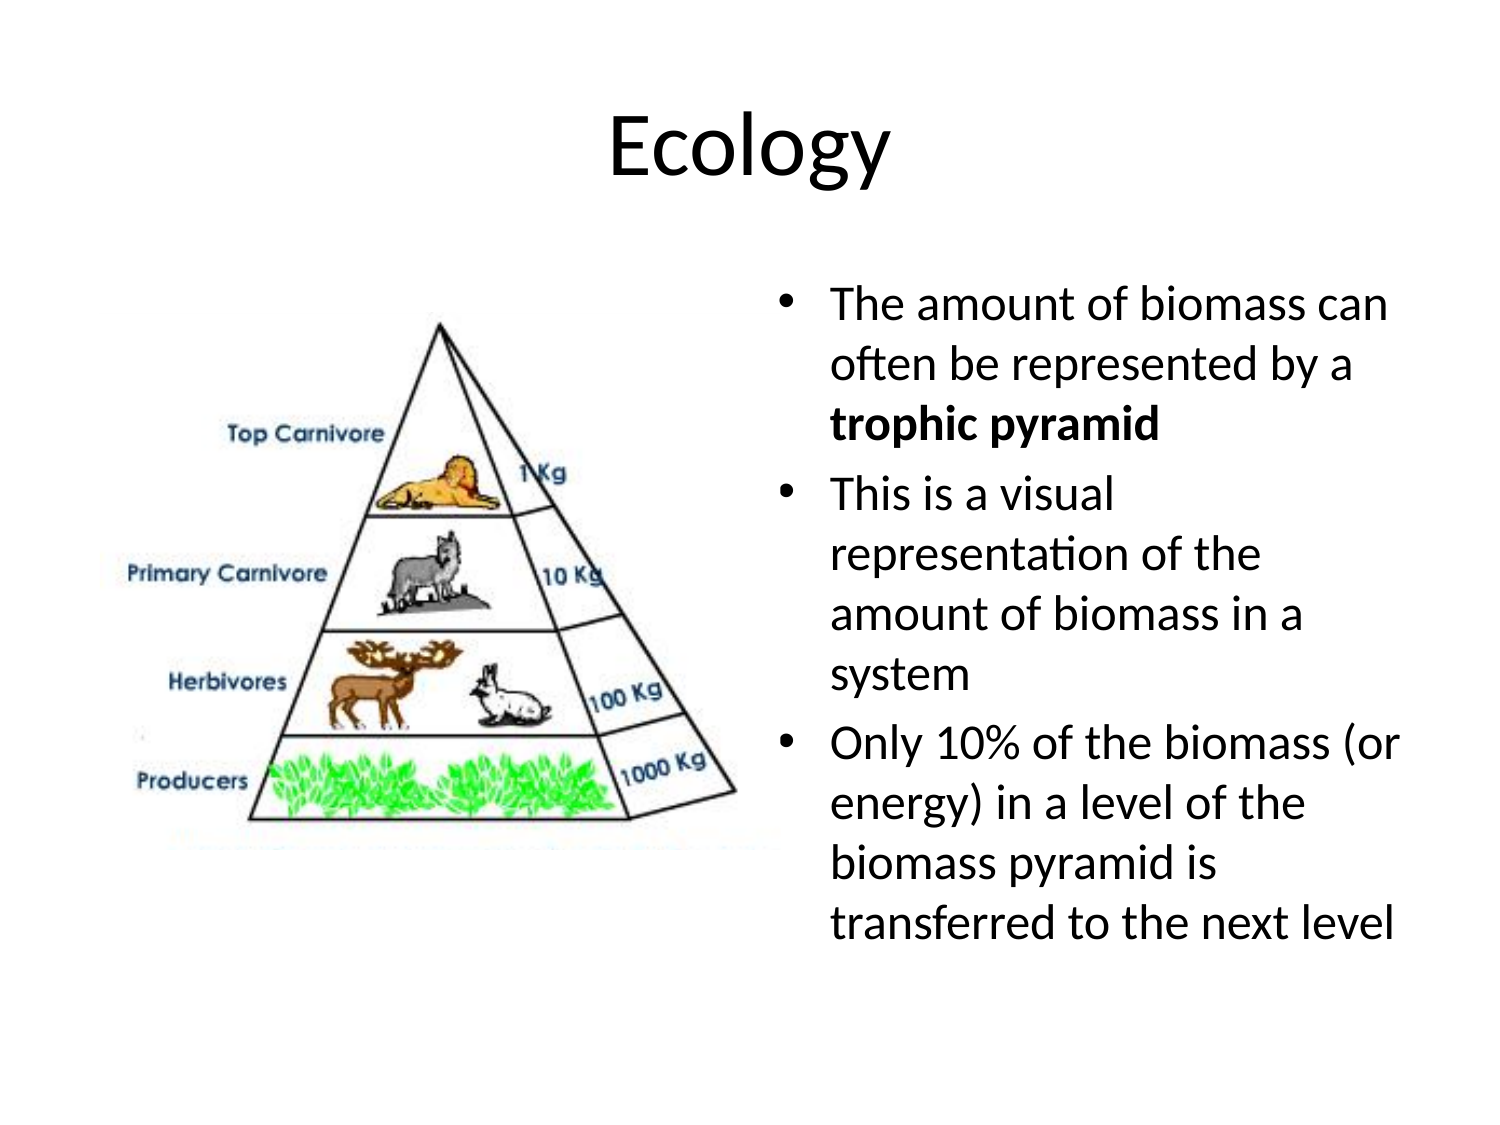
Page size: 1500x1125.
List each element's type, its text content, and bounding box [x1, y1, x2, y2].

picture [99, 312, 781, 851]
title Ecology [75, 45, 1425, 233]
list The amount of biomass can often be represented by a trophic pyramid This is a visual representation of the amount of biomass in a system Only 10% of the biomass (or energy) in a level of the biomass pyramid is transferred to the next level [762, 262, 1425, 1005]
